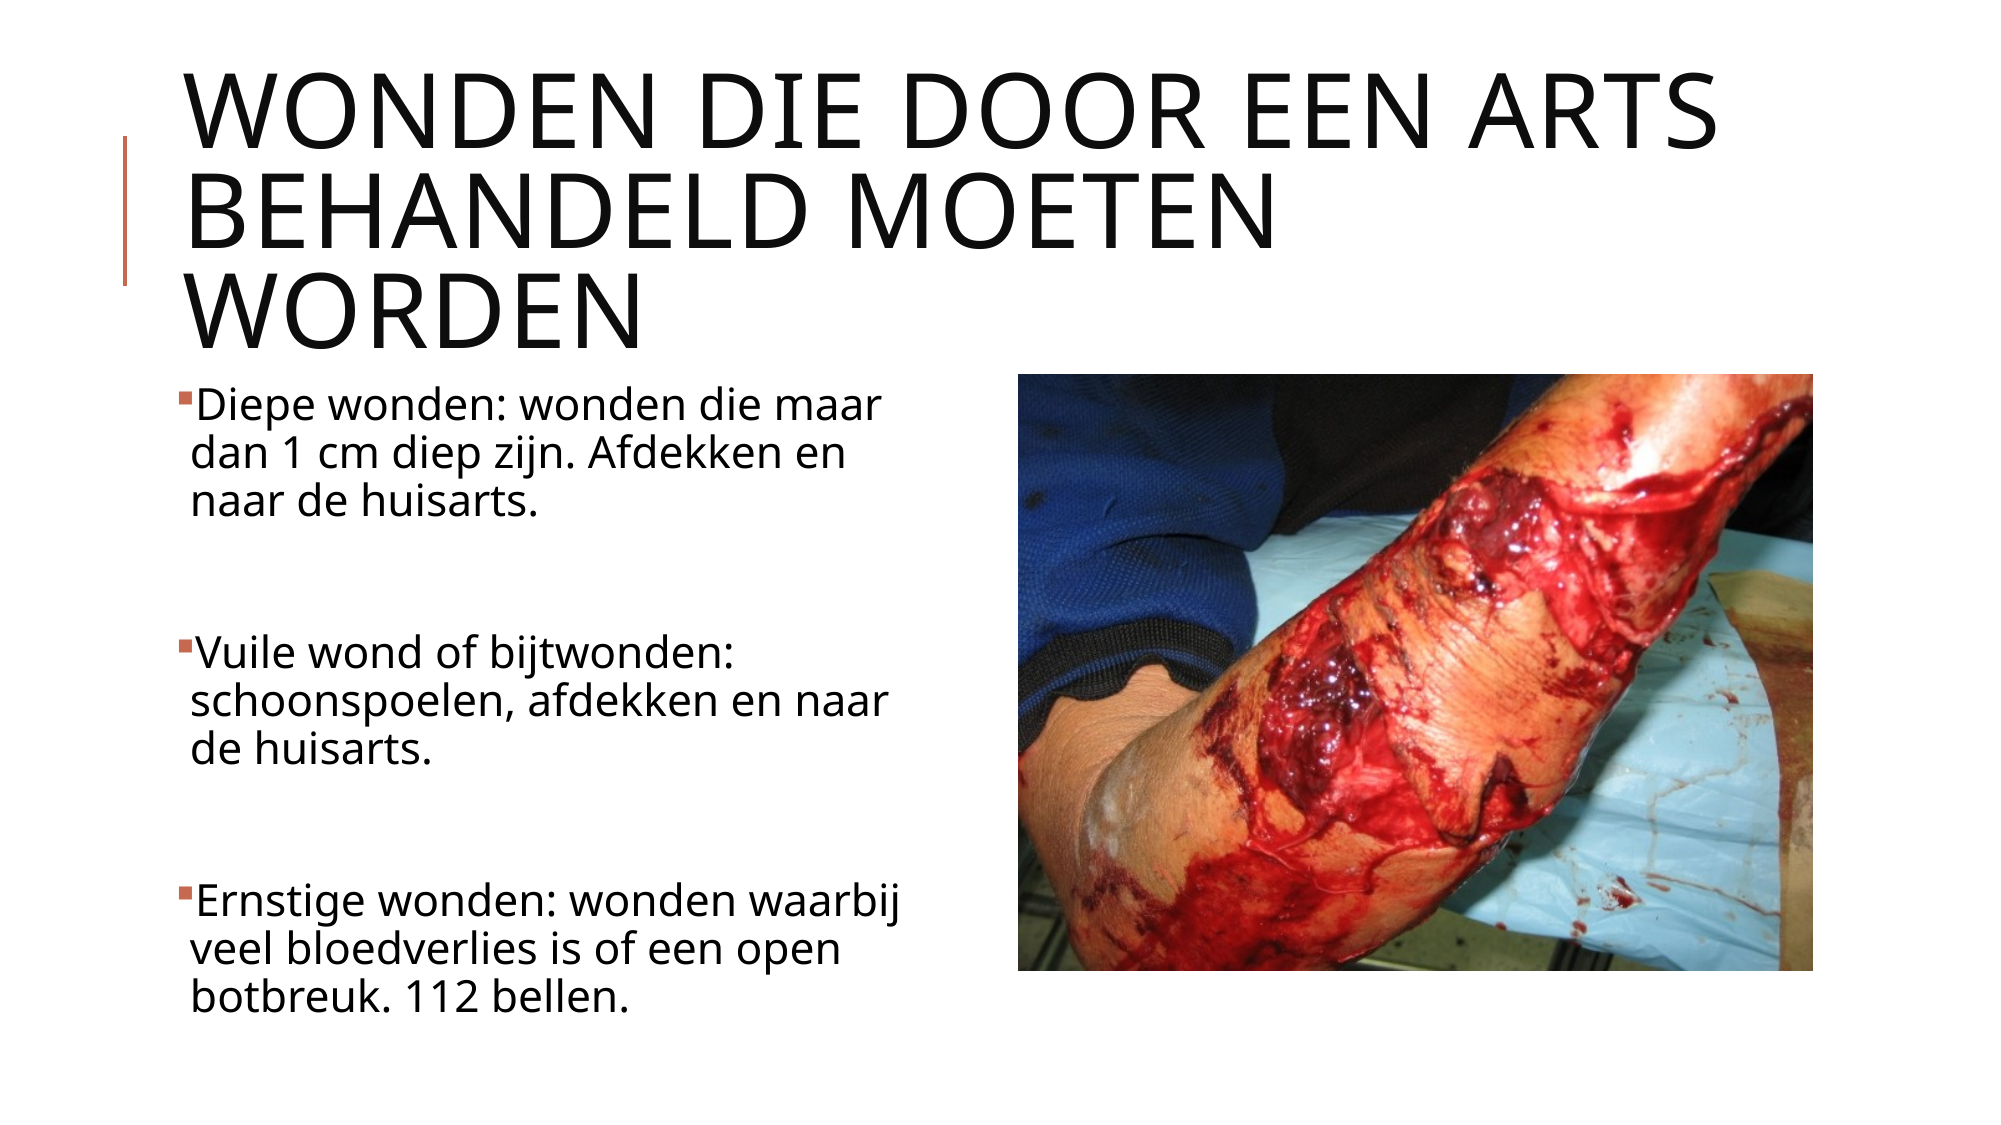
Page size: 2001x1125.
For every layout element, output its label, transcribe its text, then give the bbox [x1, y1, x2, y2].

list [1017, 374, 1813, 971]
list Diepe wonden: wonden die maar dan 1 cm diep zijn. Afdekken en naar de huisarts. Vuile wond of bijtwonden: schoonspoelen, afdekken en naar de huisarts. Ernstige wonden: wonden waarbij veel bloedverlies is of een open botbreuk. 112 bellen. [168, 375, 948, 1035]
title Wonden die door een arts behandeld moeten worden [168, 96, 1763, 342]
